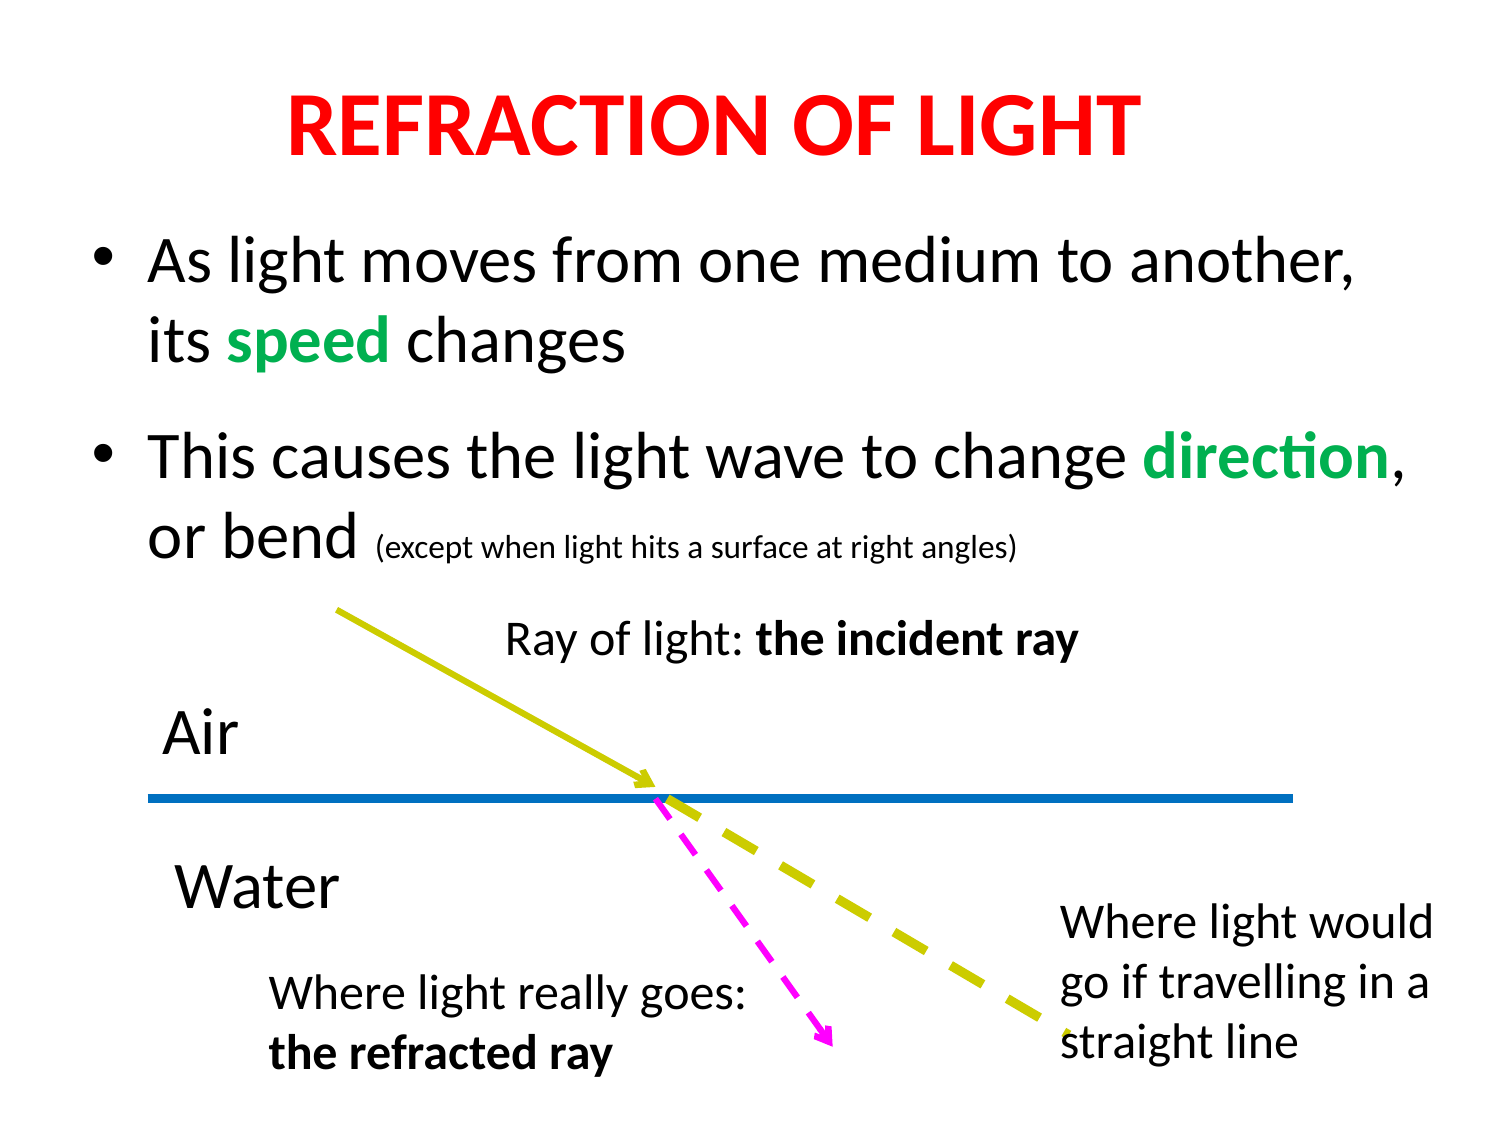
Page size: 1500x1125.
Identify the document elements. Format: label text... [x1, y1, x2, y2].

title REFRACTION OF LIGHT [230, 42, 1199, 194]
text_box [667, 798, 1070, 1036]
text_box Where light would go if travelling in a straight line [1045, 881, 1459, 1077]
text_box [336, 609, 656, 788]
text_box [619, 833, 869, 1012]
text_box Ray of light: the incident ray [490, 597, 1128, 673]
text_box Where light really goes: the refracted ray [253, 952, 833, 1087]
list As light moves from one medium to another, its speed changes This causes the light wave to change direction, or bend (except when light hits a surface at right angles) [76, 208, 1427, 681]
text_box Air [147, 680, 278, 776]
text_box Water [159, 834, 384, 929]
